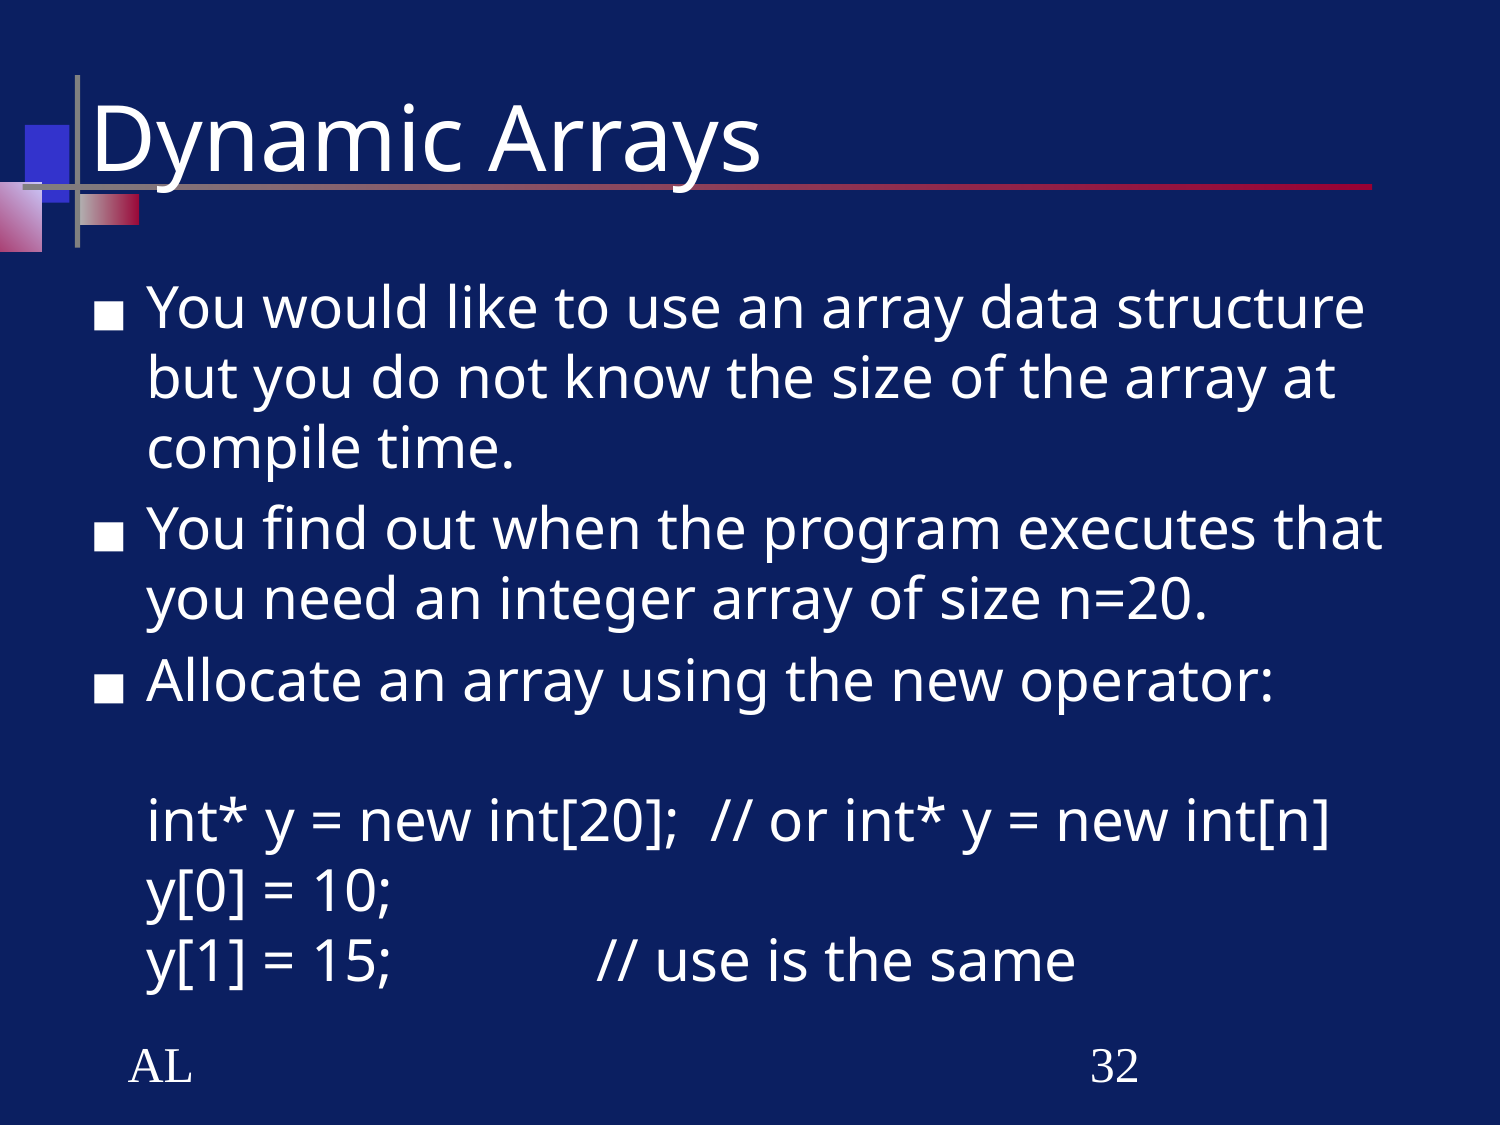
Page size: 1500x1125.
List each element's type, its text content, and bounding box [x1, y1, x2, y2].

list You would like to use an array data structure but you do not know the size of the array at compile time. You find out when the program executes that you need an integer array of size n=20. Allocate an array using the new operator: int* y = new int[20]; // or int* y = new int[n] y[0] = 10; y[1] = 15; // use is the same [74, 262, 1425, 1050]
title Dynamic Arrays [74, 59, 1425, 210]
slide_number AL [112, 1050, 425, 1100]
slide_number ‹#› [1074, 1050, 1388, 1100]
